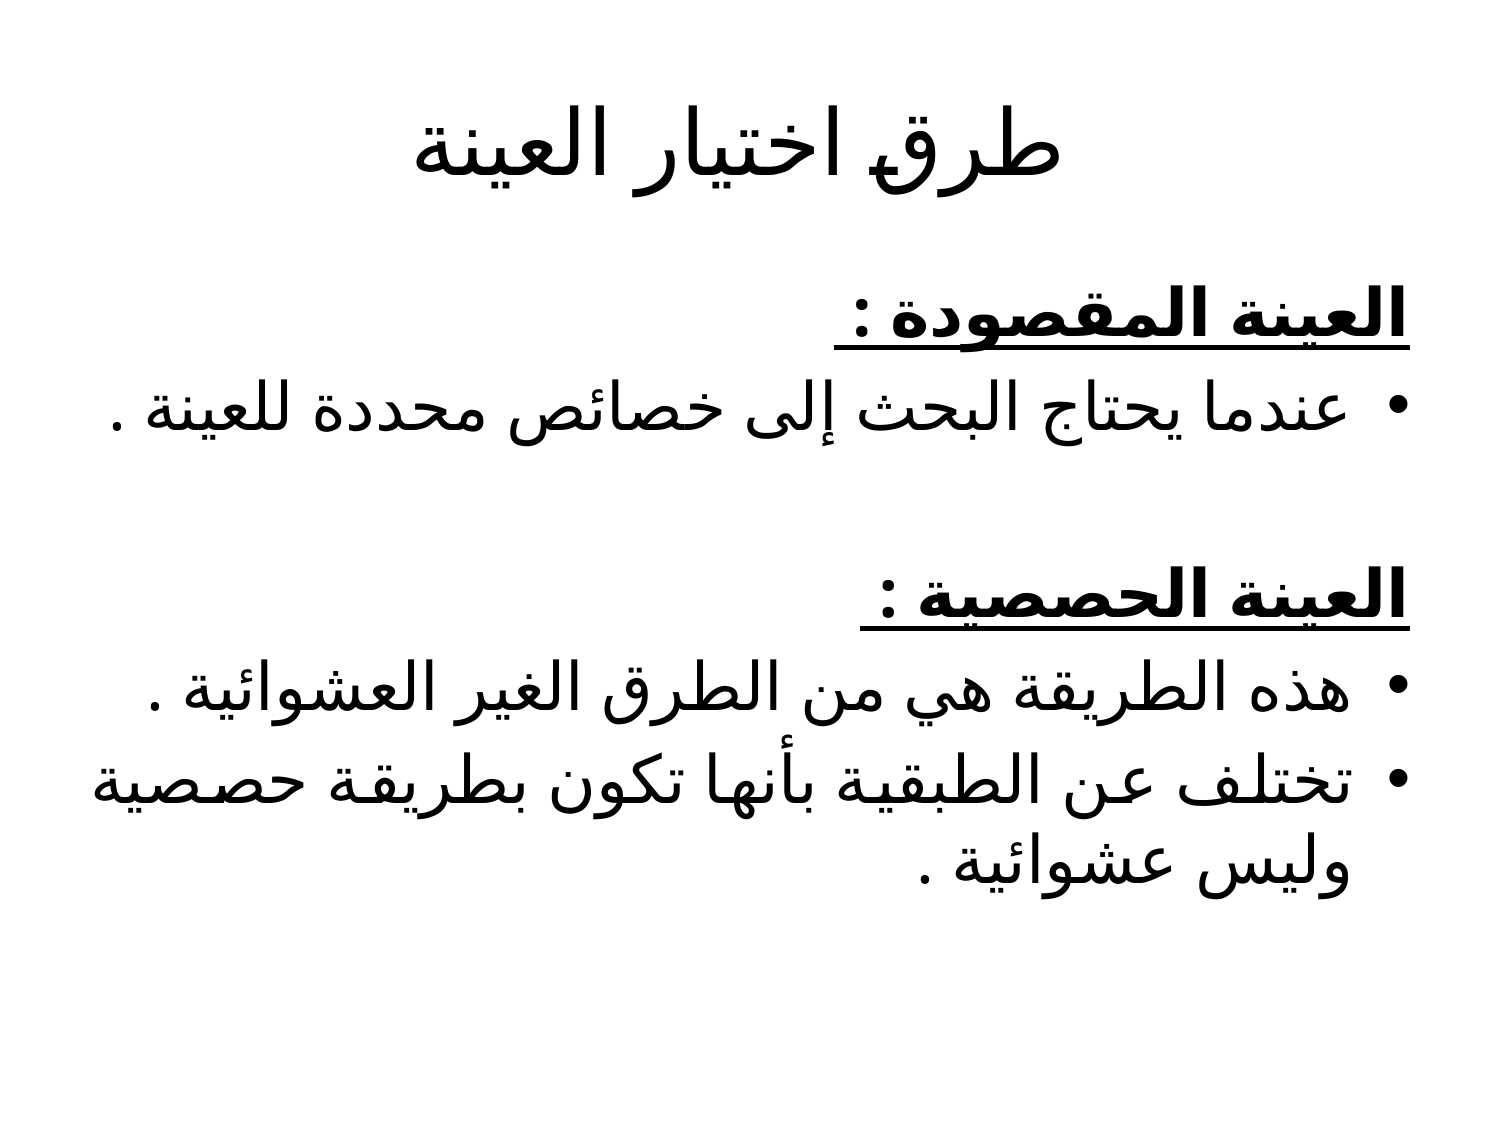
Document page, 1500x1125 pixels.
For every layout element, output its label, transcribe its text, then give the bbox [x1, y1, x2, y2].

list العينة المقصودة : عندما يحتاج البحث إلى خصائص محددة للعينة . العينة الحصصية : هذه الطريقة هي من الطرق الغير العشوائية . تختلف عن الطبقية بأنها تكون بطريقة حصصية وليس عشوائية . [75, 262, 1425, 1005]
title طرق اختيار العينة [75, 45, 1425, 233]
